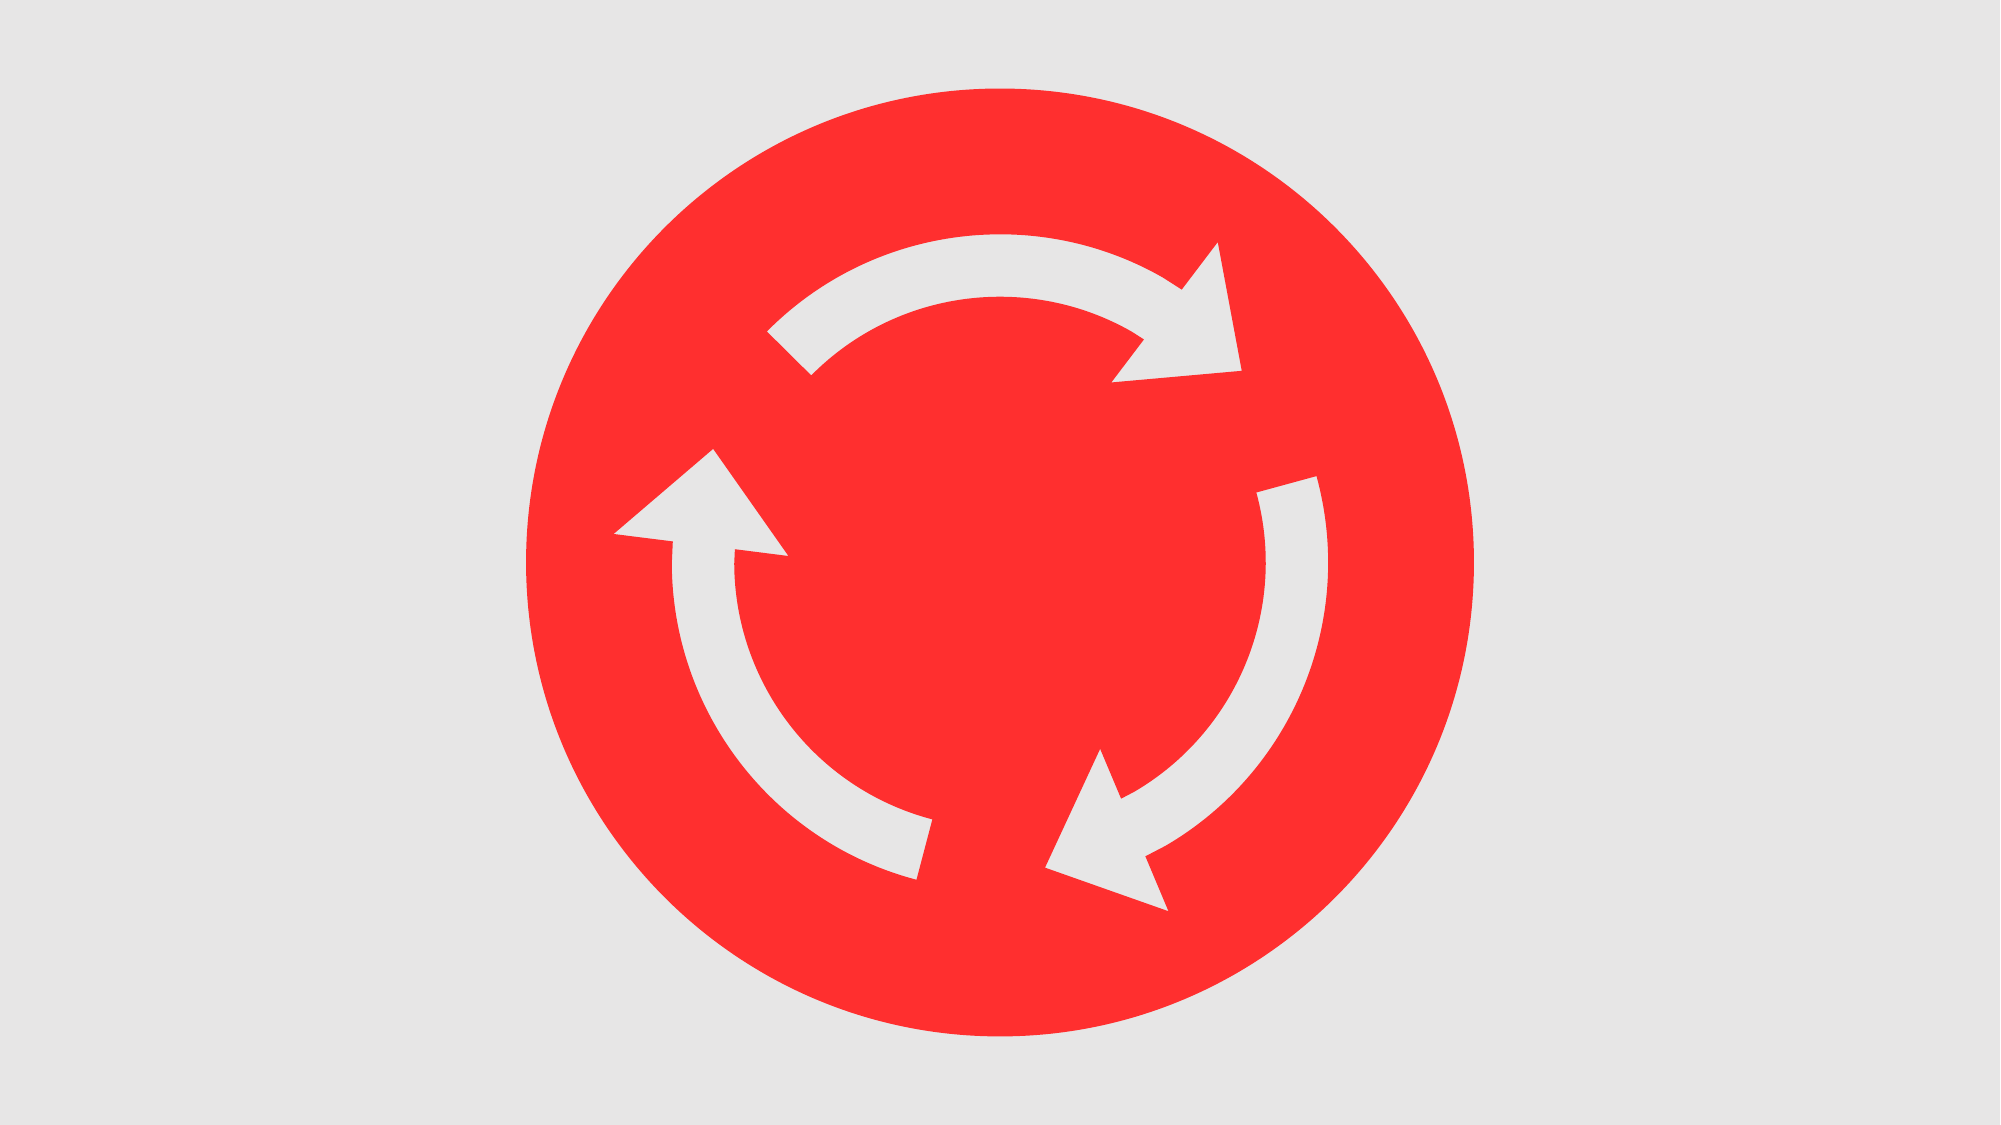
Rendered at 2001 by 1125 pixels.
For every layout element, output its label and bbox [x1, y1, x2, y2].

text_box [525, 87, 1475, 1038]
